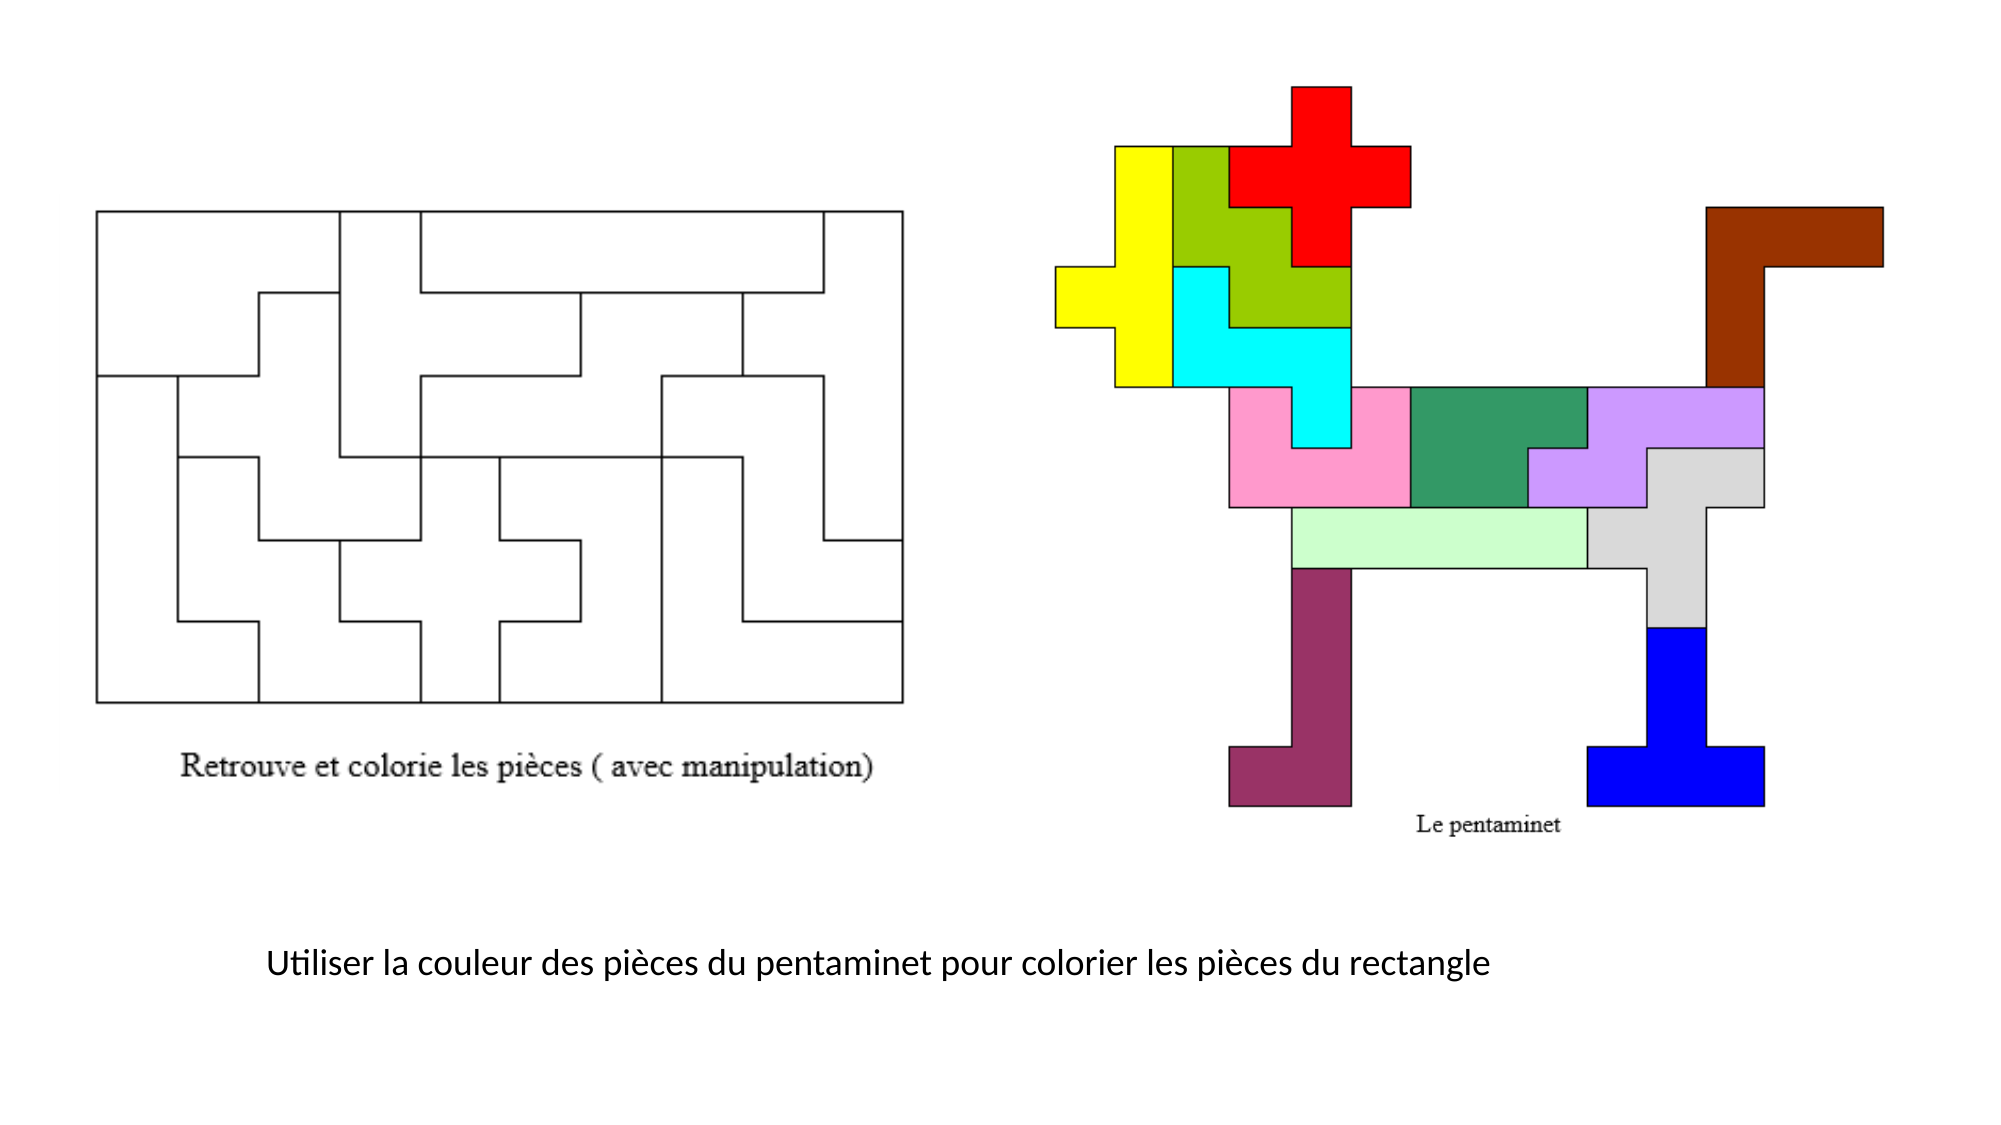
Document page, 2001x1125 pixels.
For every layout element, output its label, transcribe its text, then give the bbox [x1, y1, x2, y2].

picture [58, 194, 964, 794]
picture [1016, 49, 1903, 862]
text_box Utiliser la couleur des pièces du pentaminet pour colorier les pièces du rectangle [251, 930, 1619, 990]
